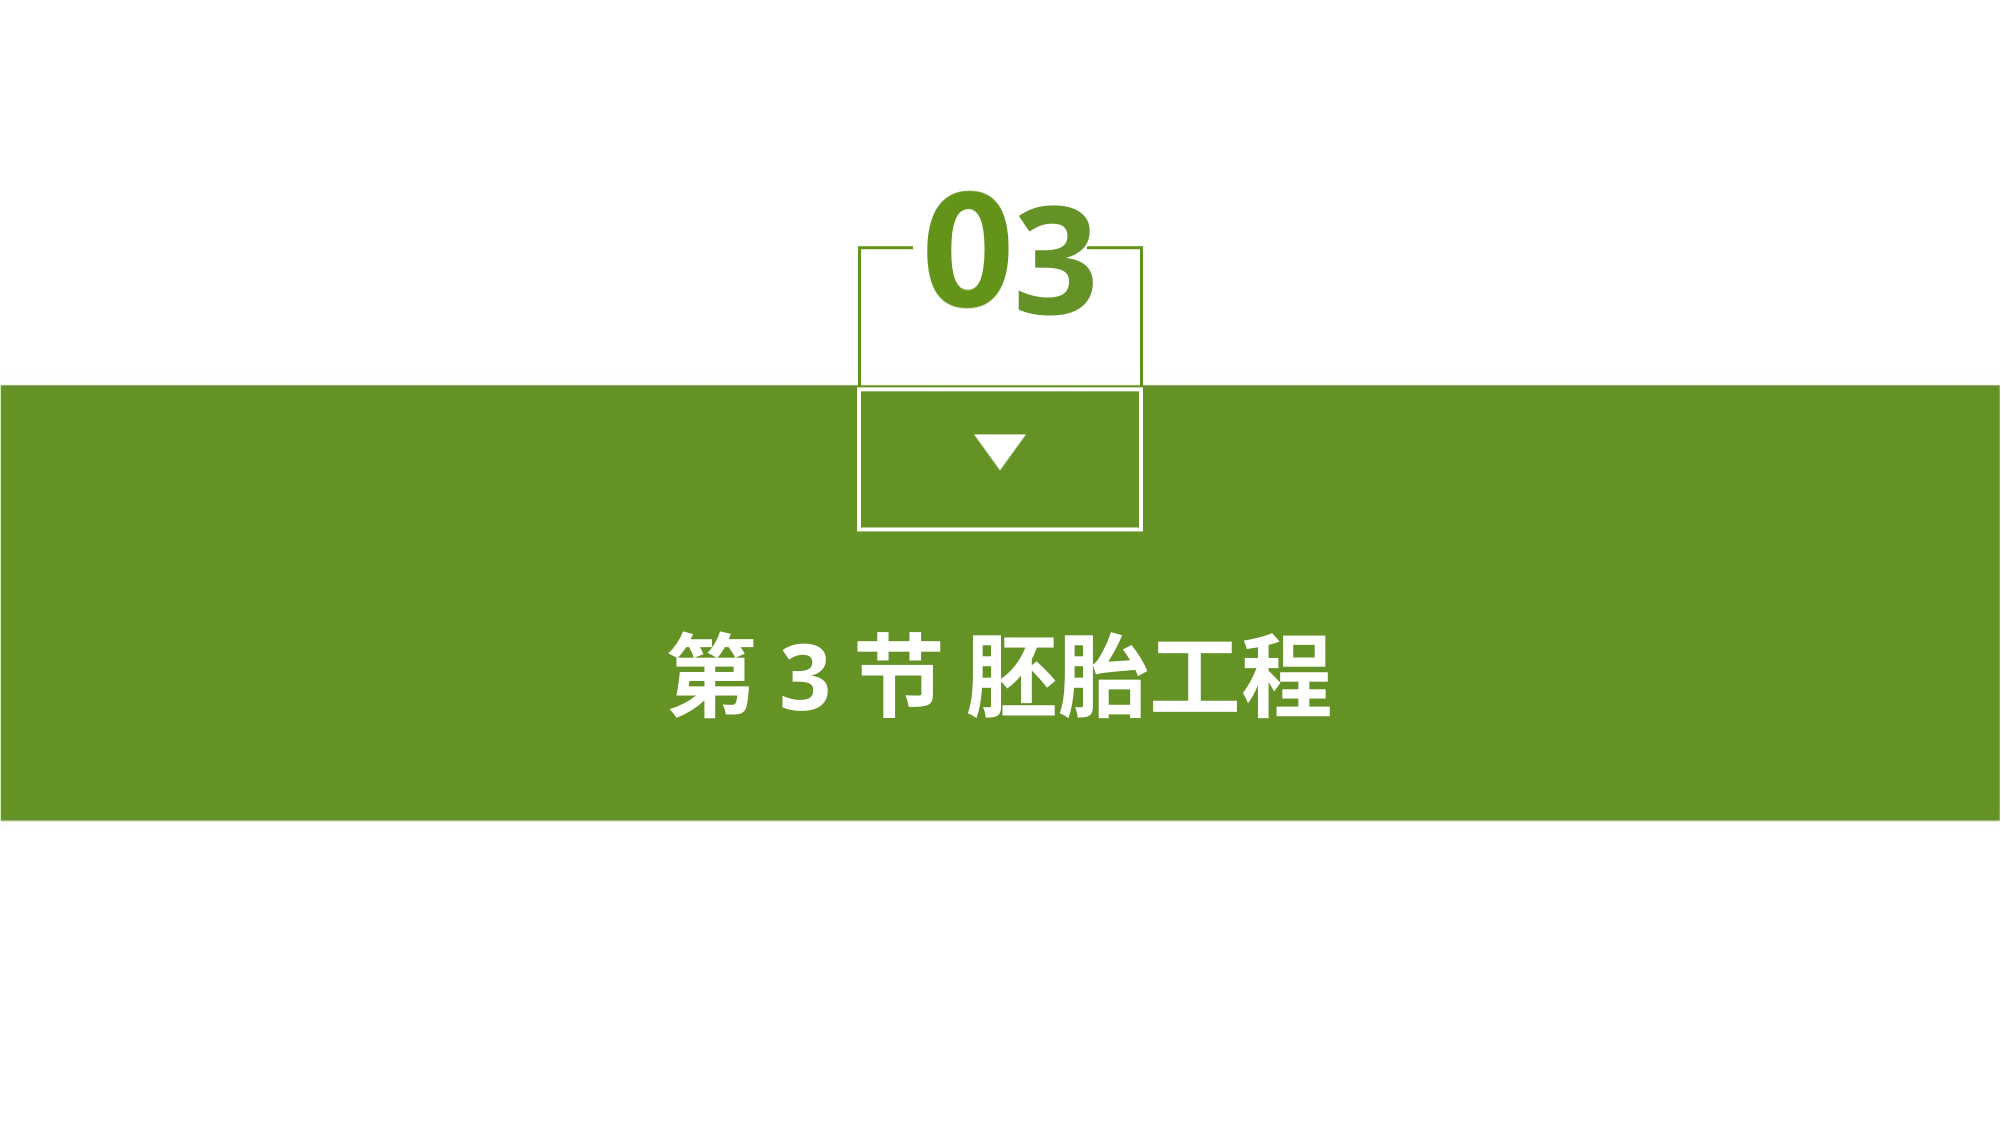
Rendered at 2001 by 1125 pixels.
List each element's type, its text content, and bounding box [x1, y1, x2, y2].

text_box 第3节 胚胎工程 [0, 608, 2000, 735]
picture [0, 0, 2000, 608]
picture [0, 735, 2000, 1125]
text_box 3 [1013, 156, 1173, 353]
